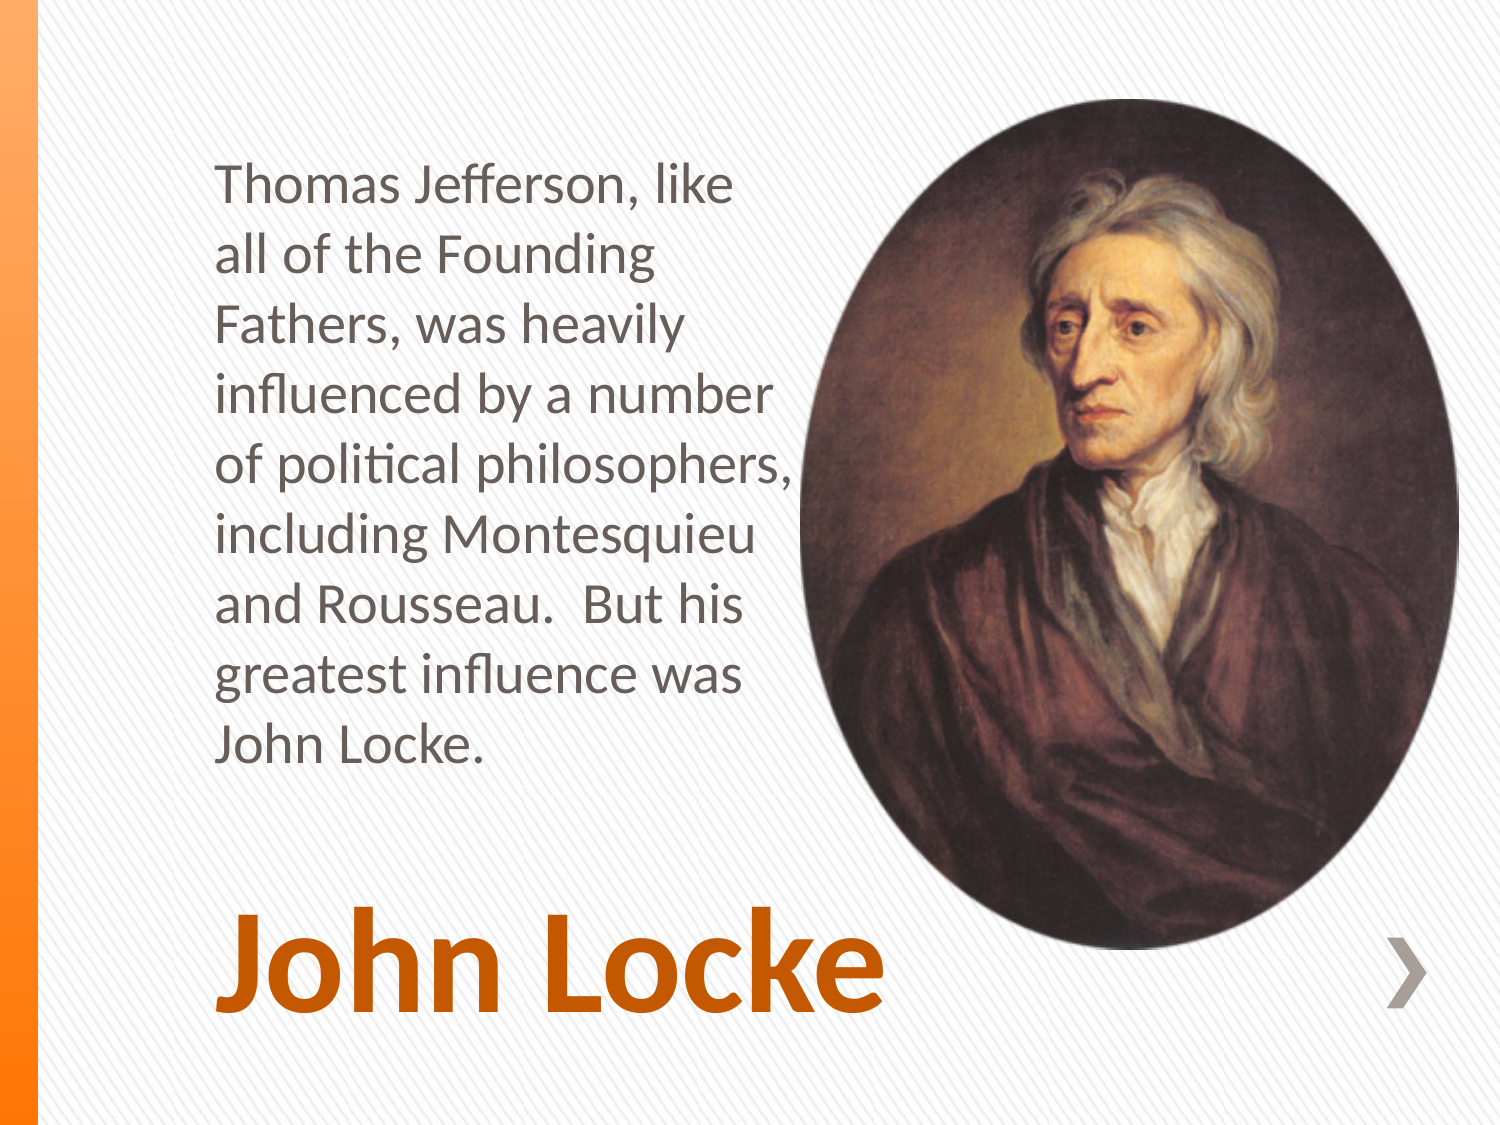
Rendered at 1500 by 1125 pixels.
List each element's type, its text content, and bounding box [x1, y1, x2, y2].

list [799, 99, 1459, 951]
list Thomas Jefferson, like all of the Founding Fathers, was heavily influenced by a number of political philosophers, including Montesquieu and Rousseau. But his greatest influence was John Locke. [199, 138, 788, 858]
title John Locke [200, 862, 1388, 1050]
